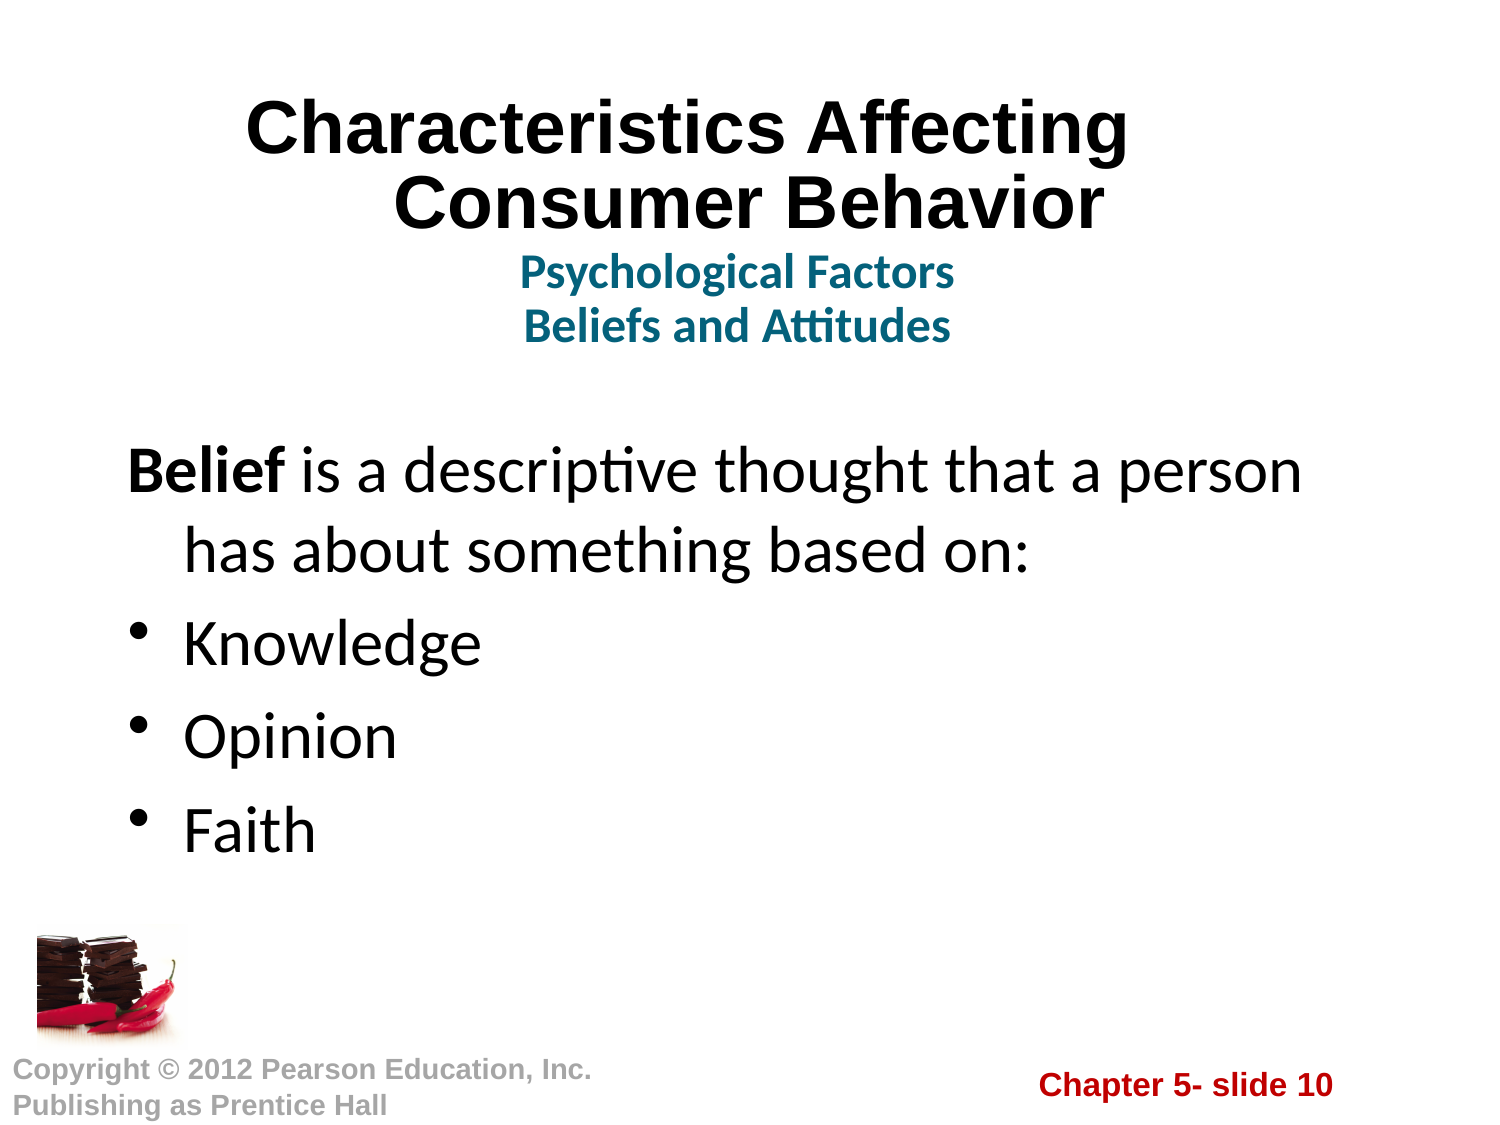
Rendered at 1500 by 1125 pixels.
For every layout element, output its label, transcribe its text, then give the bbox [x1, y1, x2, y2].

picture [37, 924, 188, 1050]
list Belief is a descriptive thought that a person has about something based on: Knowledge Opinion Faith [112, 324, 1388, 1001]
title Characteristics Affecting Consumer Behavior [112, 37, 1388, 226]
list Psychological Factors Beliefs and Attitudes [149, 237, 1326, 301]
